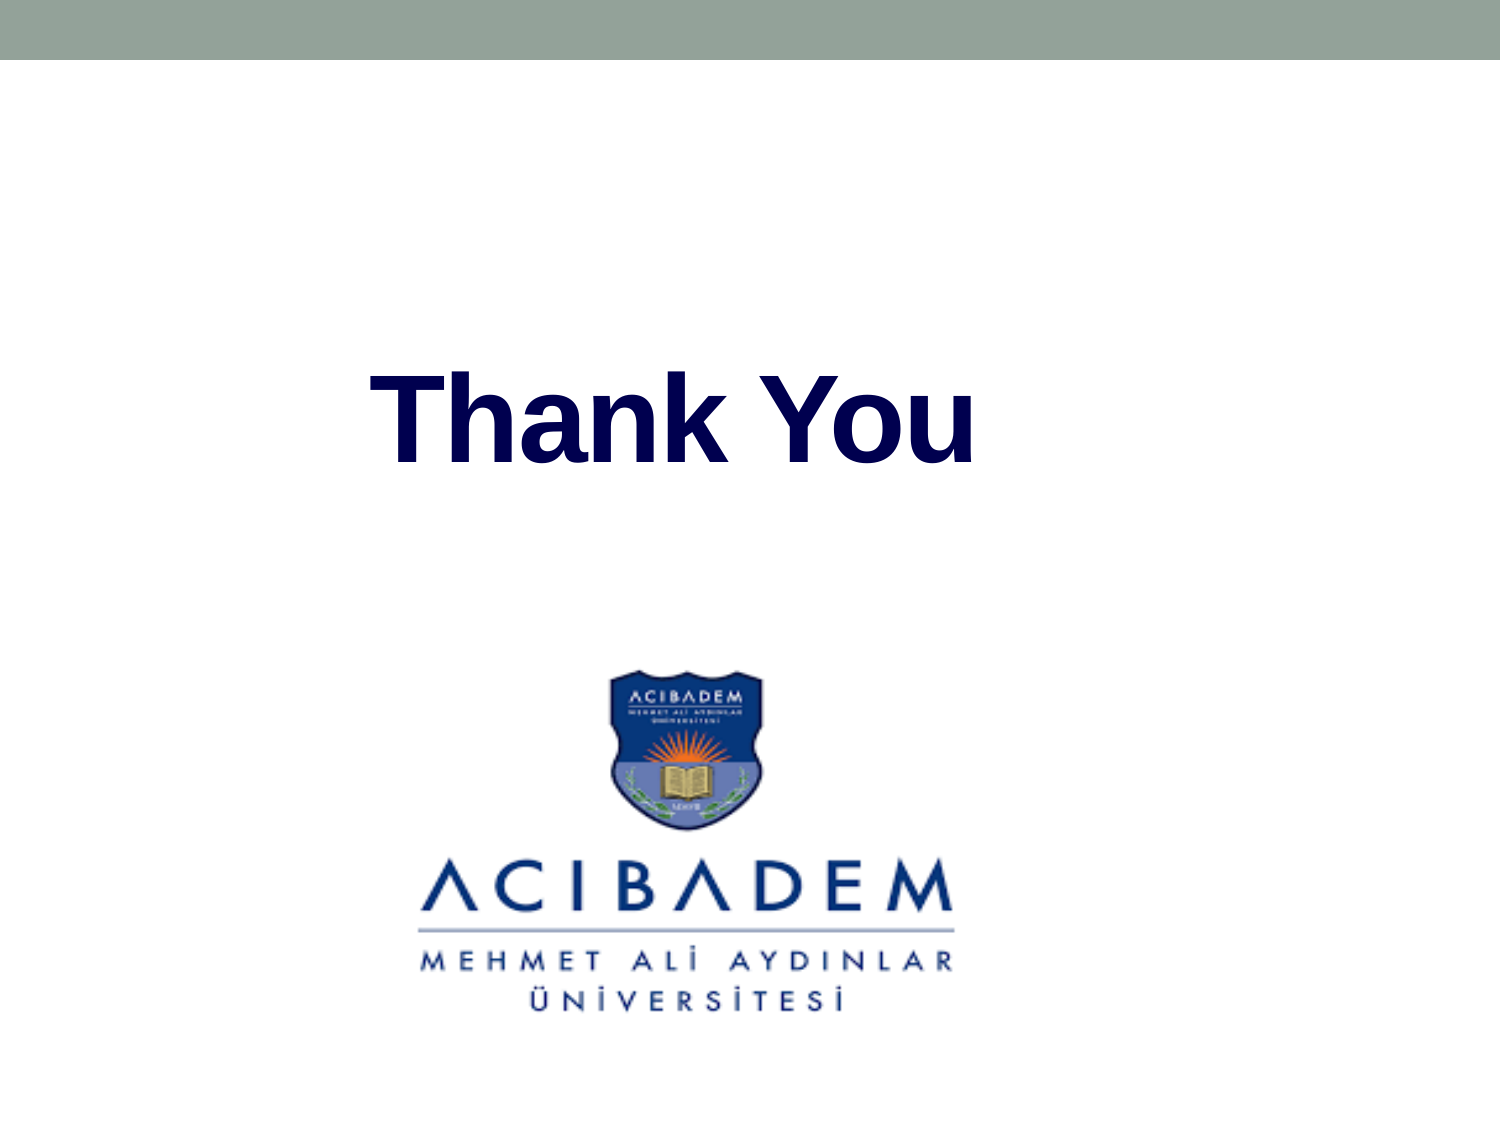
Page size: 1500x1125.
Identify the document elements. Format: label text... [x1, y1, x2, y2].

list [195, 599, 1180, 1090]
title Thank You [0, 331, 1350, 494]
